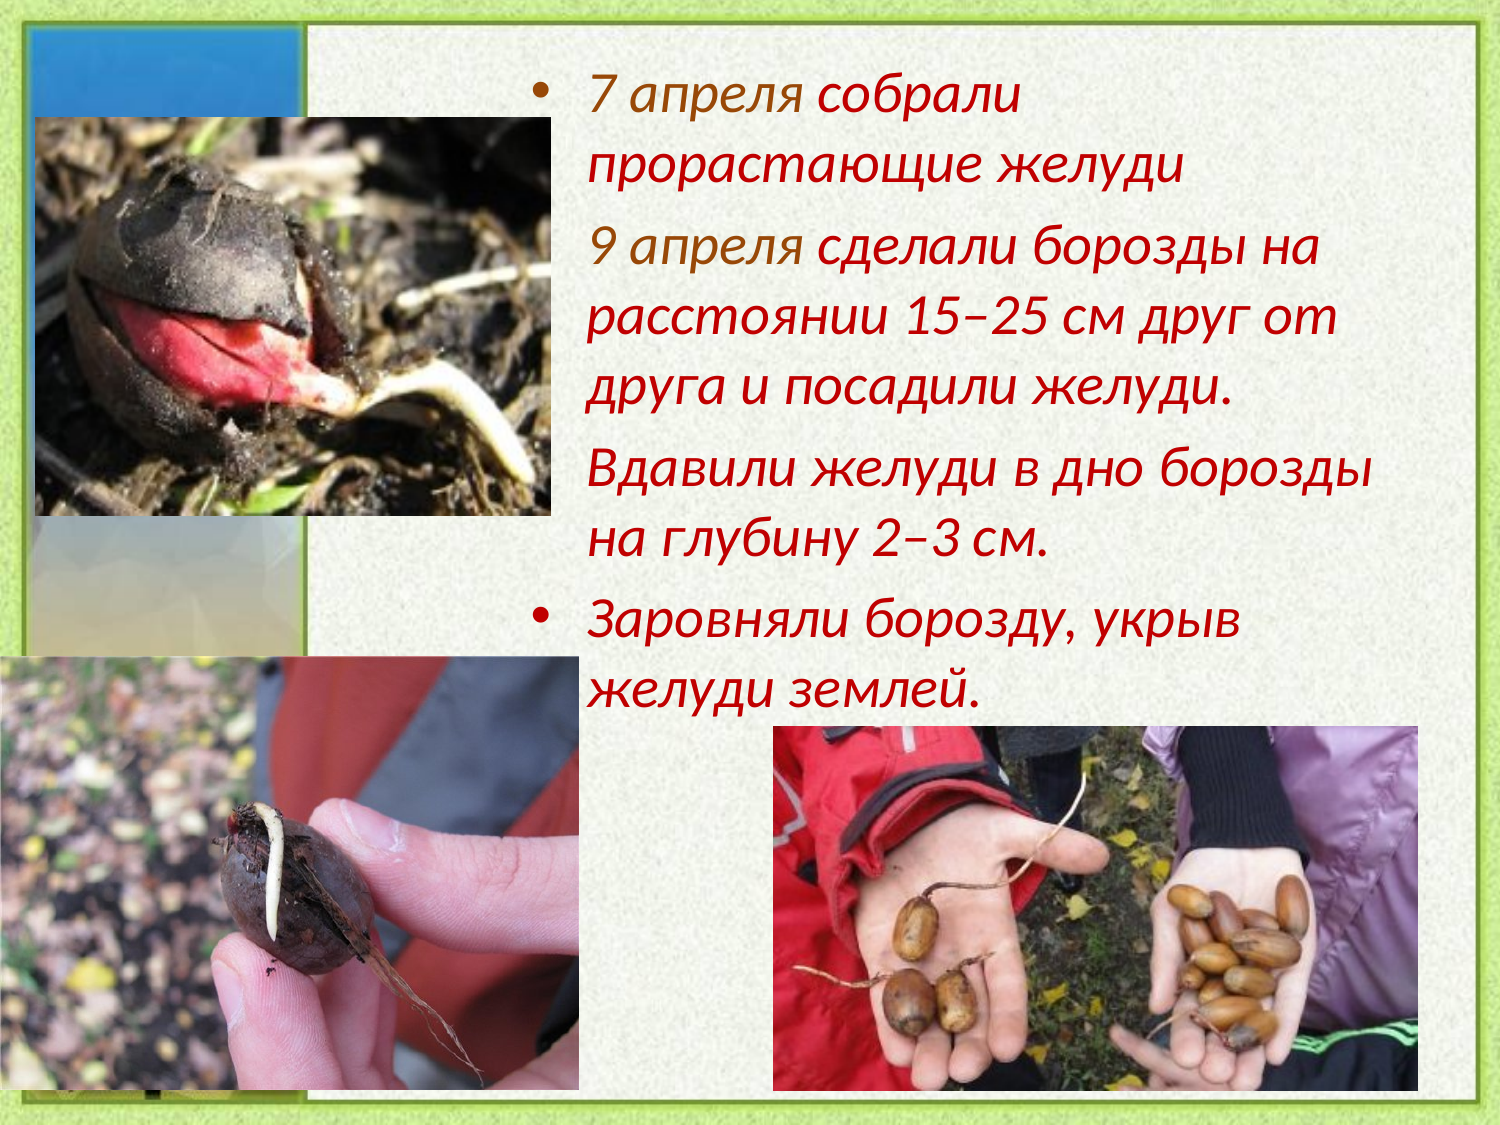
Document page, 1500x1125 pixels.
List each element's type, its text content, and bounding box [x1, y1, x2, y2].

picture [0, 0, 1500, 1125]
list 7 апреля собрали прорастающие желуди 9 апреля сделали борозды на расстоянии 15–25 см друг от друга и посадили желуди. Вдавили желуди в дно борозды на глубину 2–3 см. Заровняли борозду, укрыв желуди землей. [515, 46, 1425, 680]
